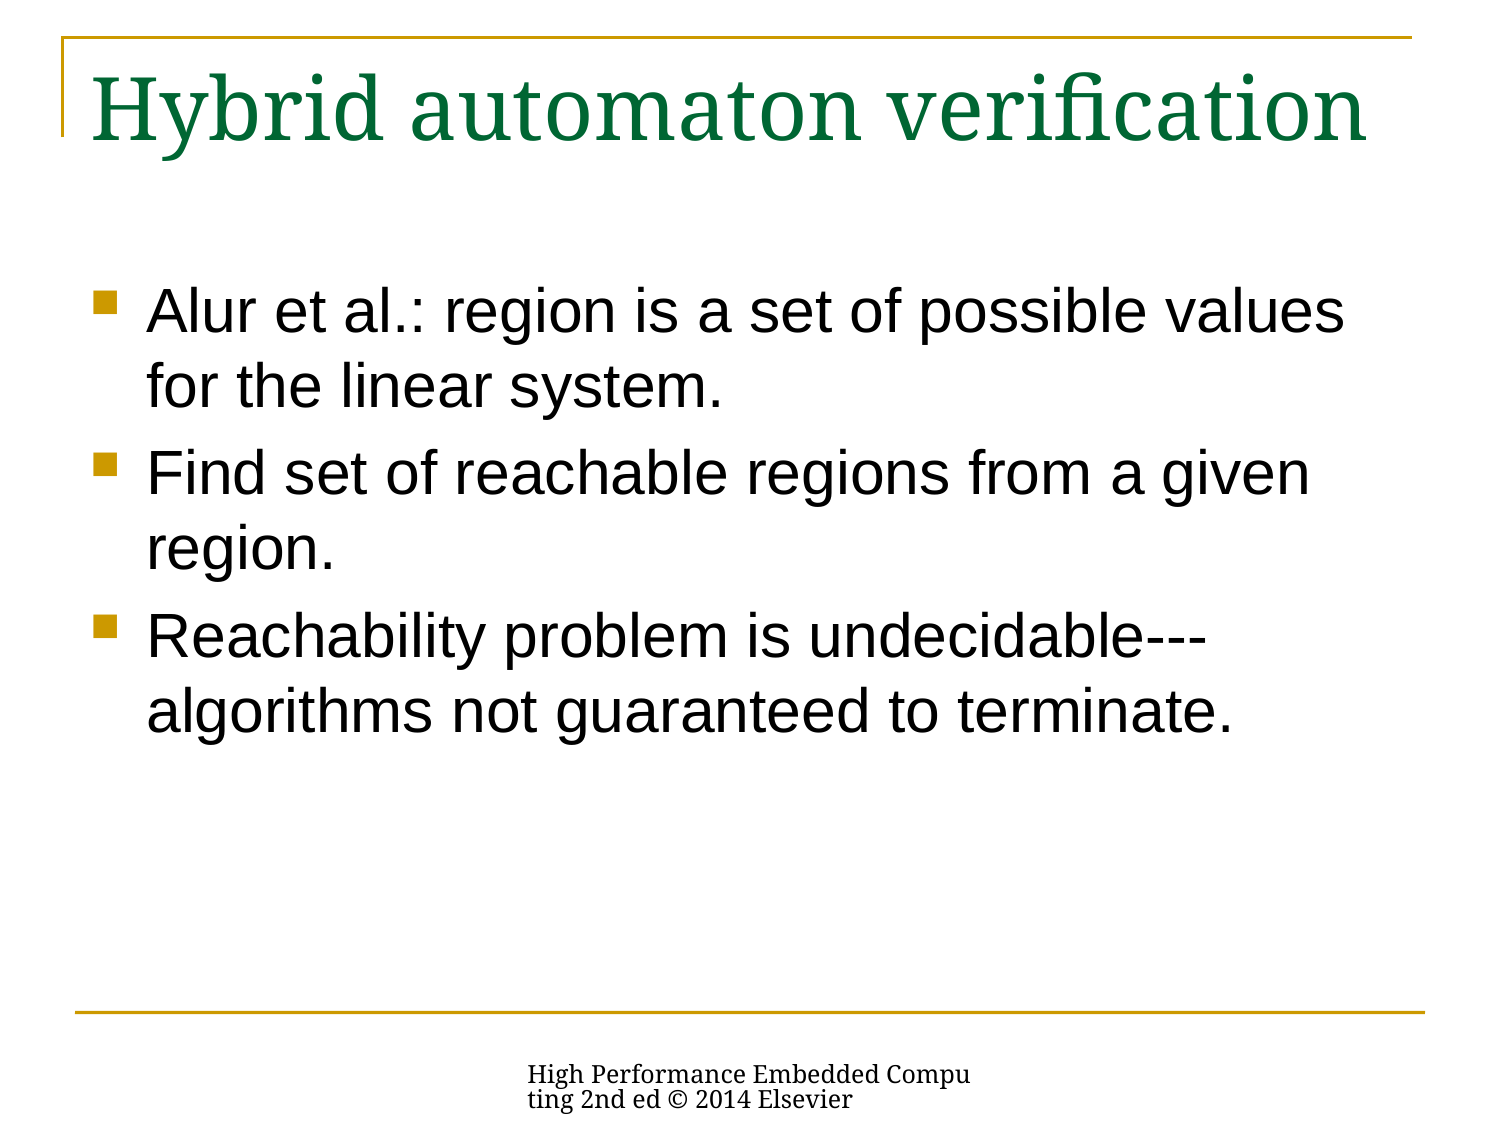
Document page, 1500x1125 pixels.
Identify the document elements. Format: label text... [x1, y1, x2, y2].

list Alur et al.: region is a set of possible values for the linear system. Find set of reachable regions from a given region. Reachability problem is undecidable---algorithms not guaranteed to terminate. [75, 262, 1425, 1006]
footer High Performance Embedded Computing 2nd ed © 2014 Elsevier [512, 1025, 988, 1100]
title Hybrid automaton verification [75, 45, 1425, 233]
